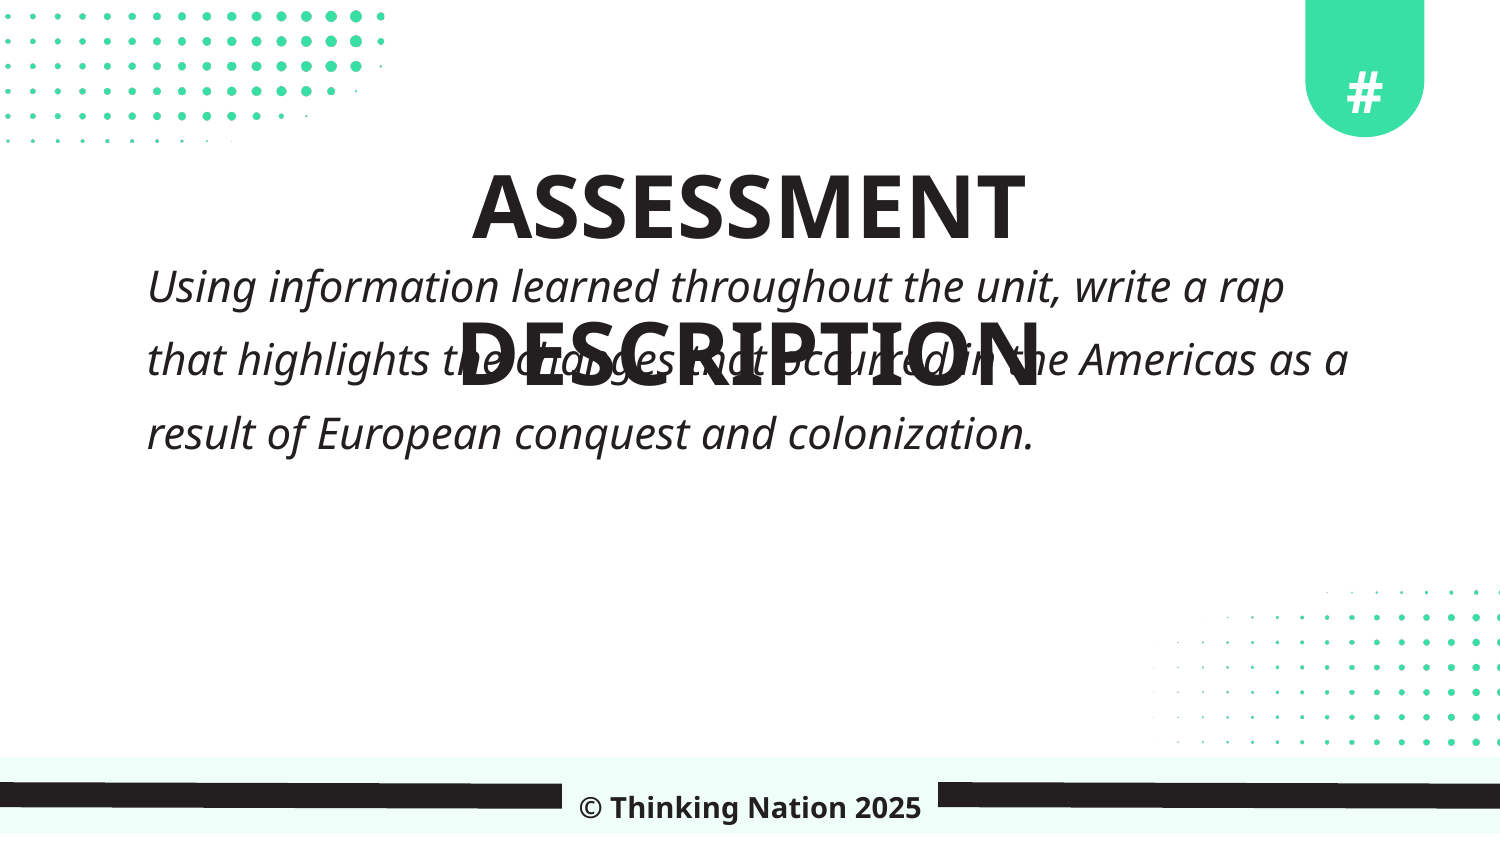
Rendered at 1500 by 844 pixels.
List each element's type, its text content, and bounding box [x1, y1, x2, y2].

text_box [0, 0, 385, 144]
text_box ASSESSMENT DESCRIPTION [165, 109, 1335, 404]
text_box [0, 756, 1500, 835]
text_box [1128, 590, 1500, 755]
text_box Using information learned throughout the unit, write a rap that highlights the changes that occurred in the Americas as a result of European conquest and colonization. [146, 237, 1353, 458]
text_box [1300, 0, 1430, 138]
